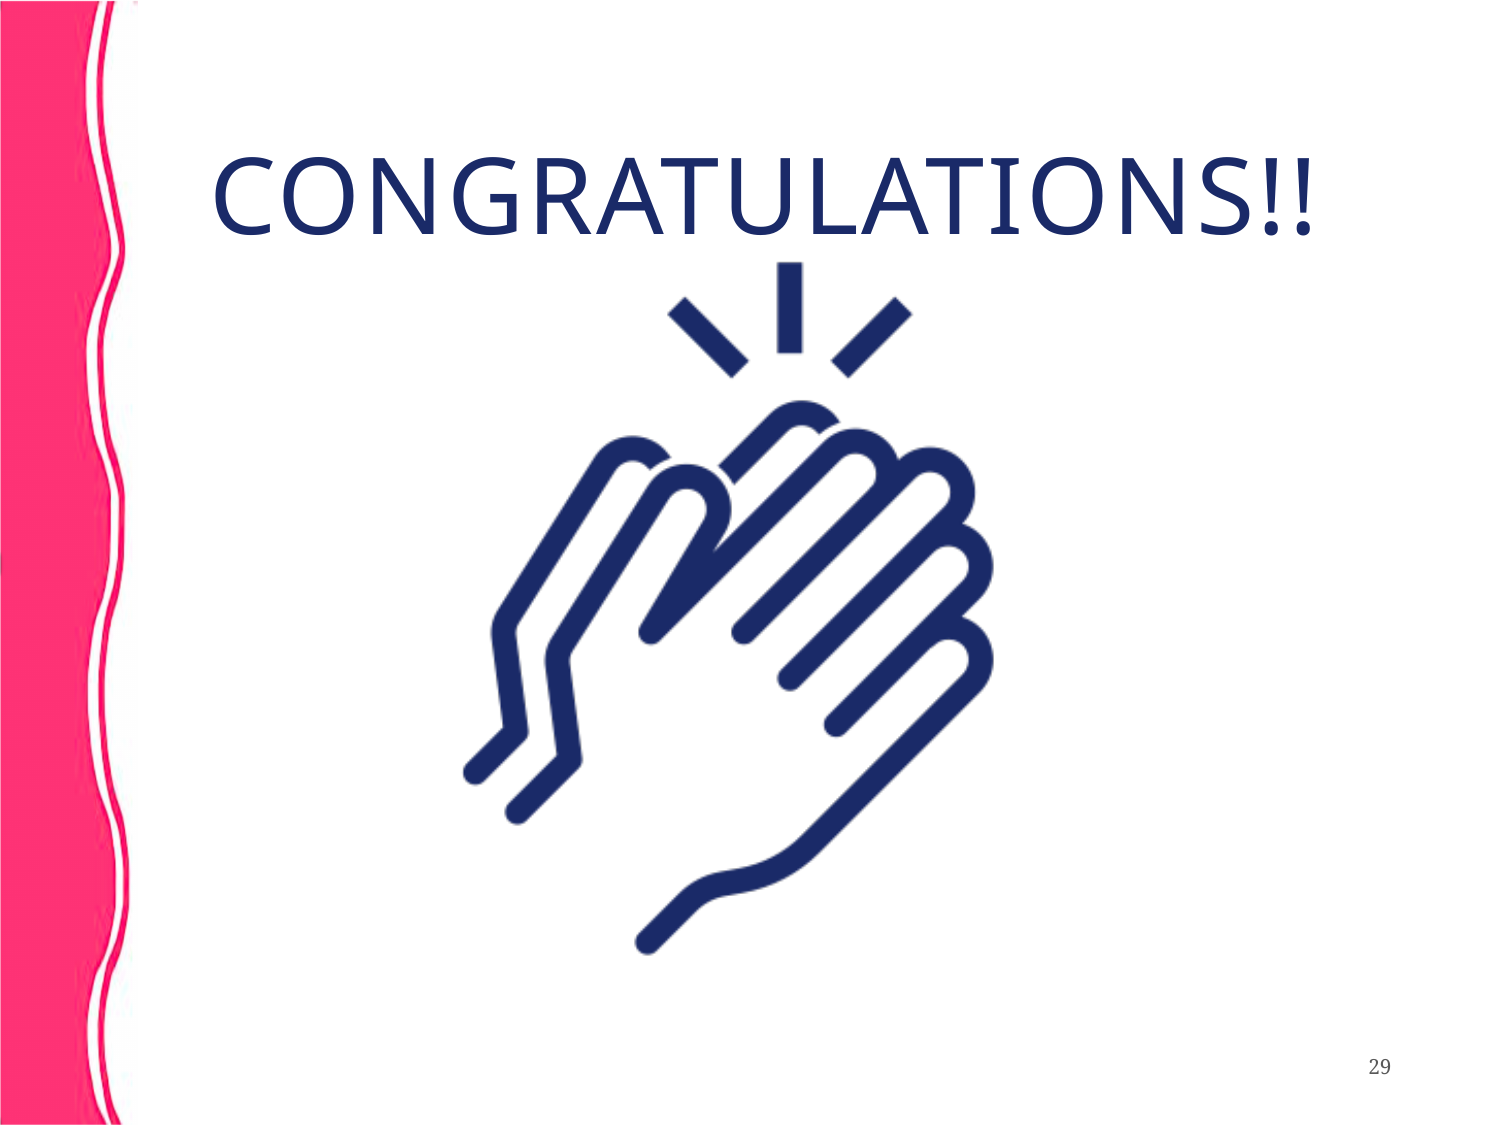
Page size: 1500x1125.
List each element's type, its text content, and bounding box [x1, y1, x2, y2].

picture [0, 2, 1128, 1124]
slide_number 29 [1059, 1045, 1407, 1103]
title CONGRATULATIONS!! [194, 135, 1448, 380]
